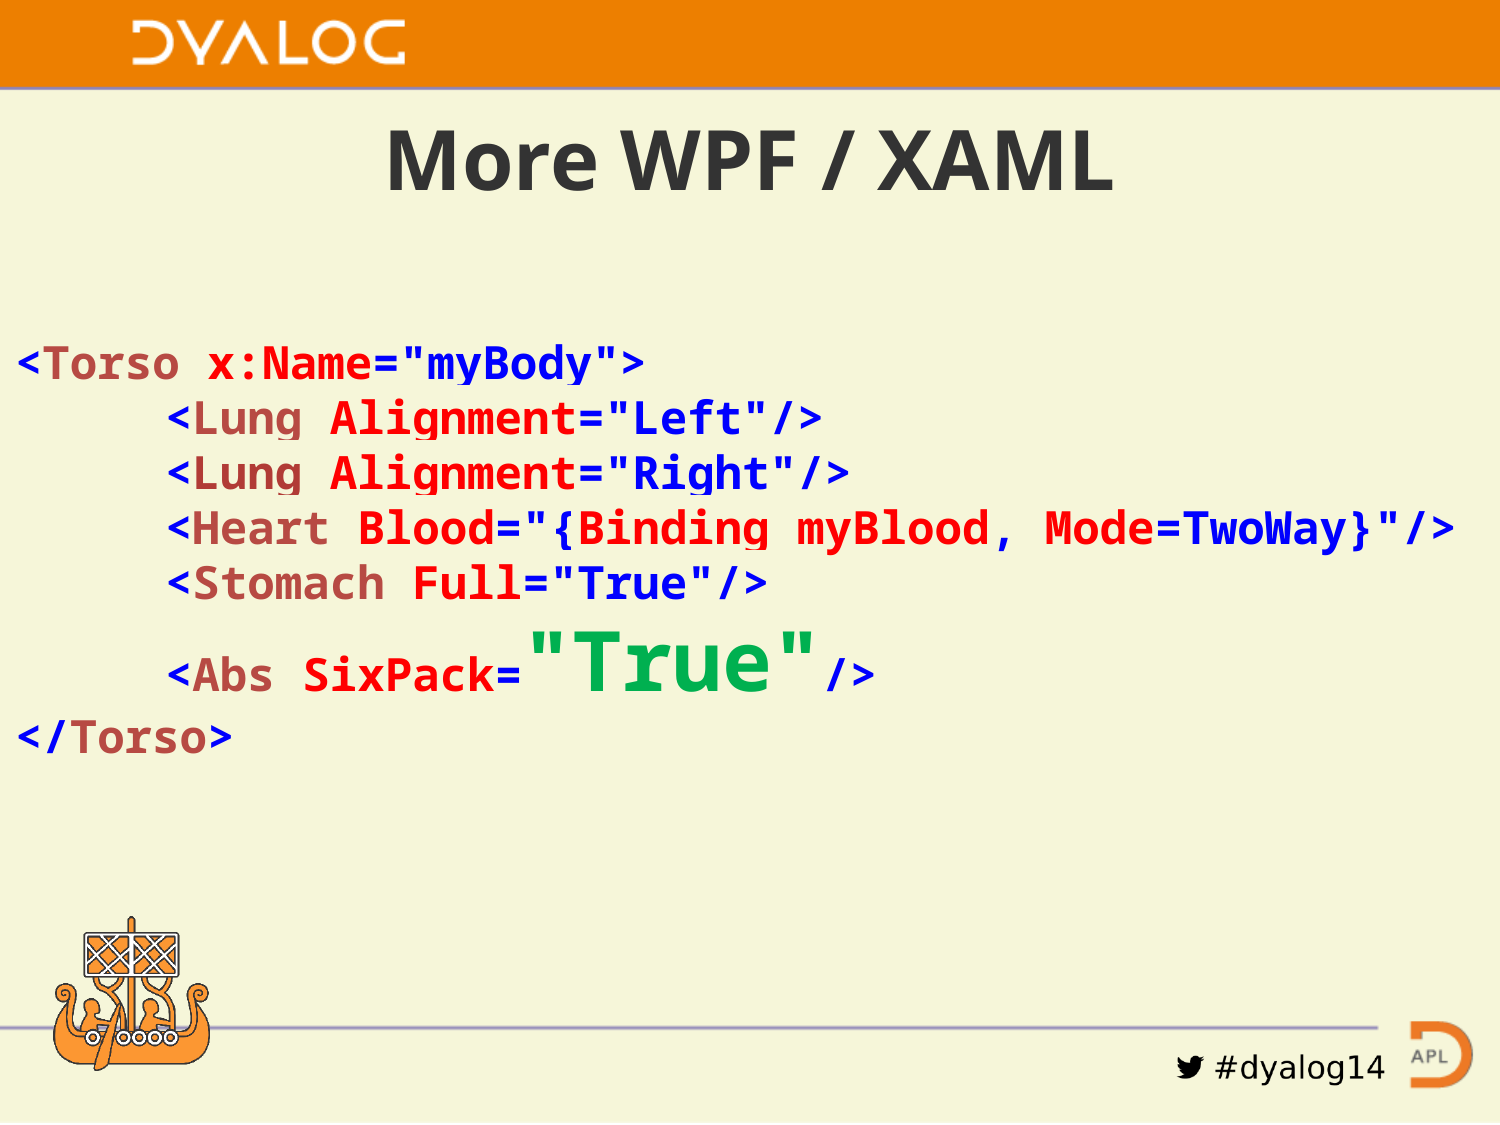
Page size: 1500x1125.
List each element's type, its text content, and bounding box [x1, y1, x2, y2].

subtitle <Torso x:Name="myBody"> <Lung Alignment="Left"/> <Lung Alignment="Right"/> <Heart Blood="{Binding myBlood, Mode=TwoWay}"/> <Stomach Full="True"/> <Abs SixPack="True"/> </Torso> [0, 326, 1483, 914]
title More WPF / XAML [112, 99, 1388, 288]
picture [0, 0, 1500, 1123]
